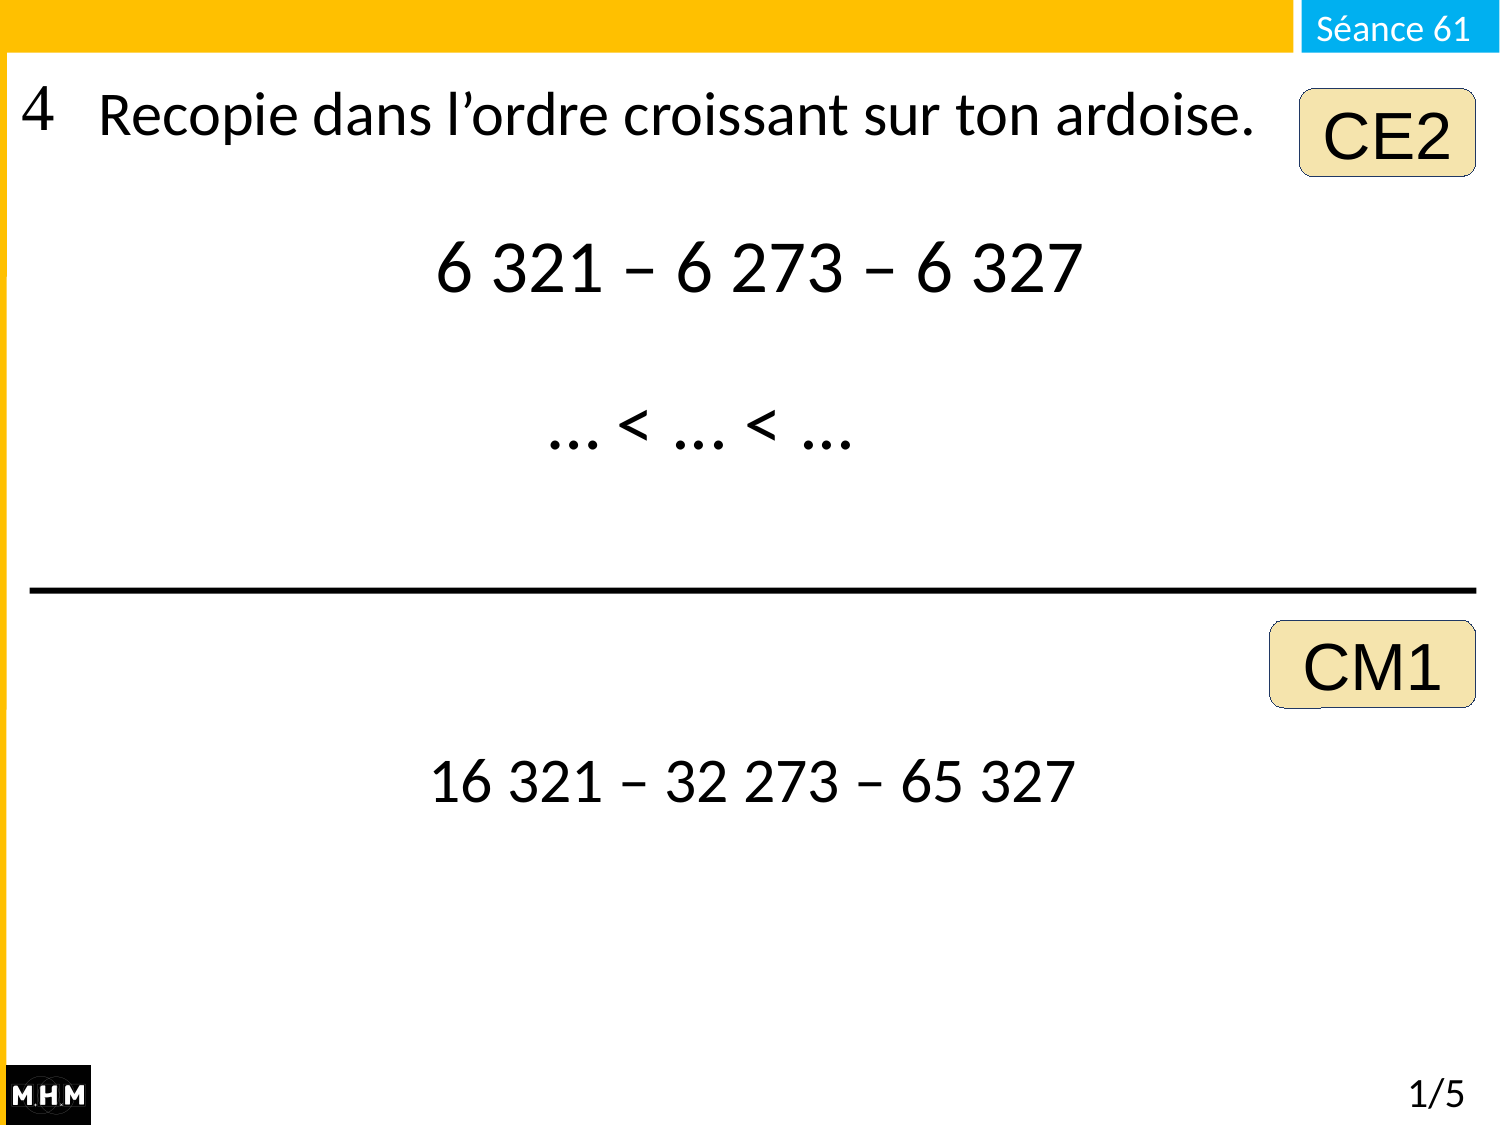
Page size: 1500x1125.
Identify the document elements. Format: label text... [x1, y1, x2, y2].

picture [6, 1065, 91, 1125]
text_box Recopie dans l’ordre croissant sur ton ardoise. [84, 42, 1288, 189]
text_box CE2 [1299, 88, 1476, 177]
text_box 16 321 – 32 273 – 65 327 [413, 708, 1113, 855]
list 1/5 [1373, 1064, 1500, 1125]
text_box 6 321 – 6 273 – 6 327 [420, 194, 1121, 341]
text_box CM1 [1269, 620, 1476, 709]
text_box … < ... < ... [533, 349, 1015, 501]
